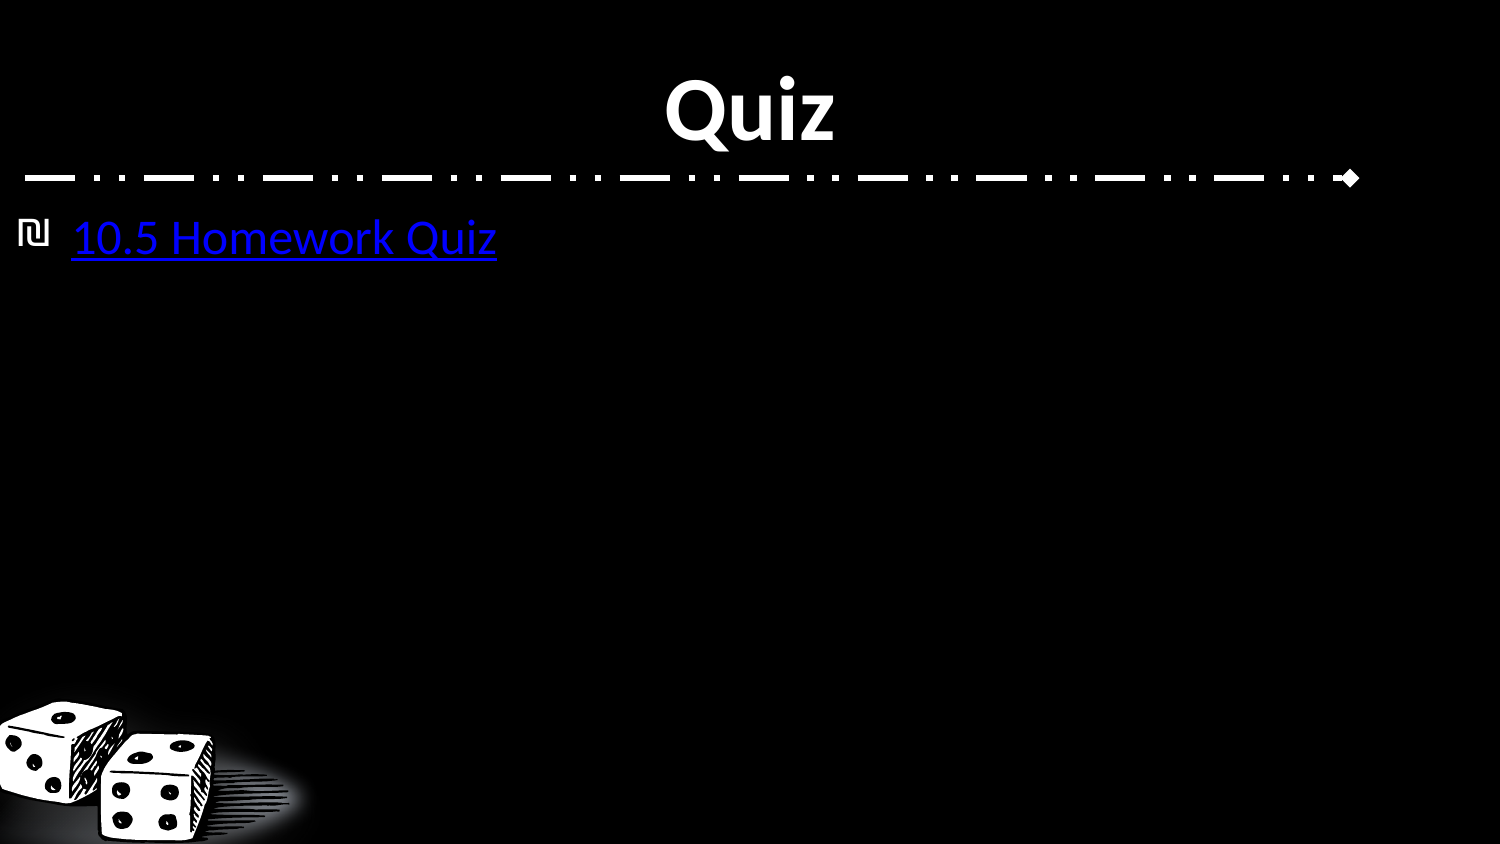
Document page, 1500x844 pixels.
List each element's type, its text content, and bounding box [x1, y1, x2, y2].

title Quiz [0, 33, 1500, 175]
list 10.5 Homework Quiz [0, 196, 1500, 754]
